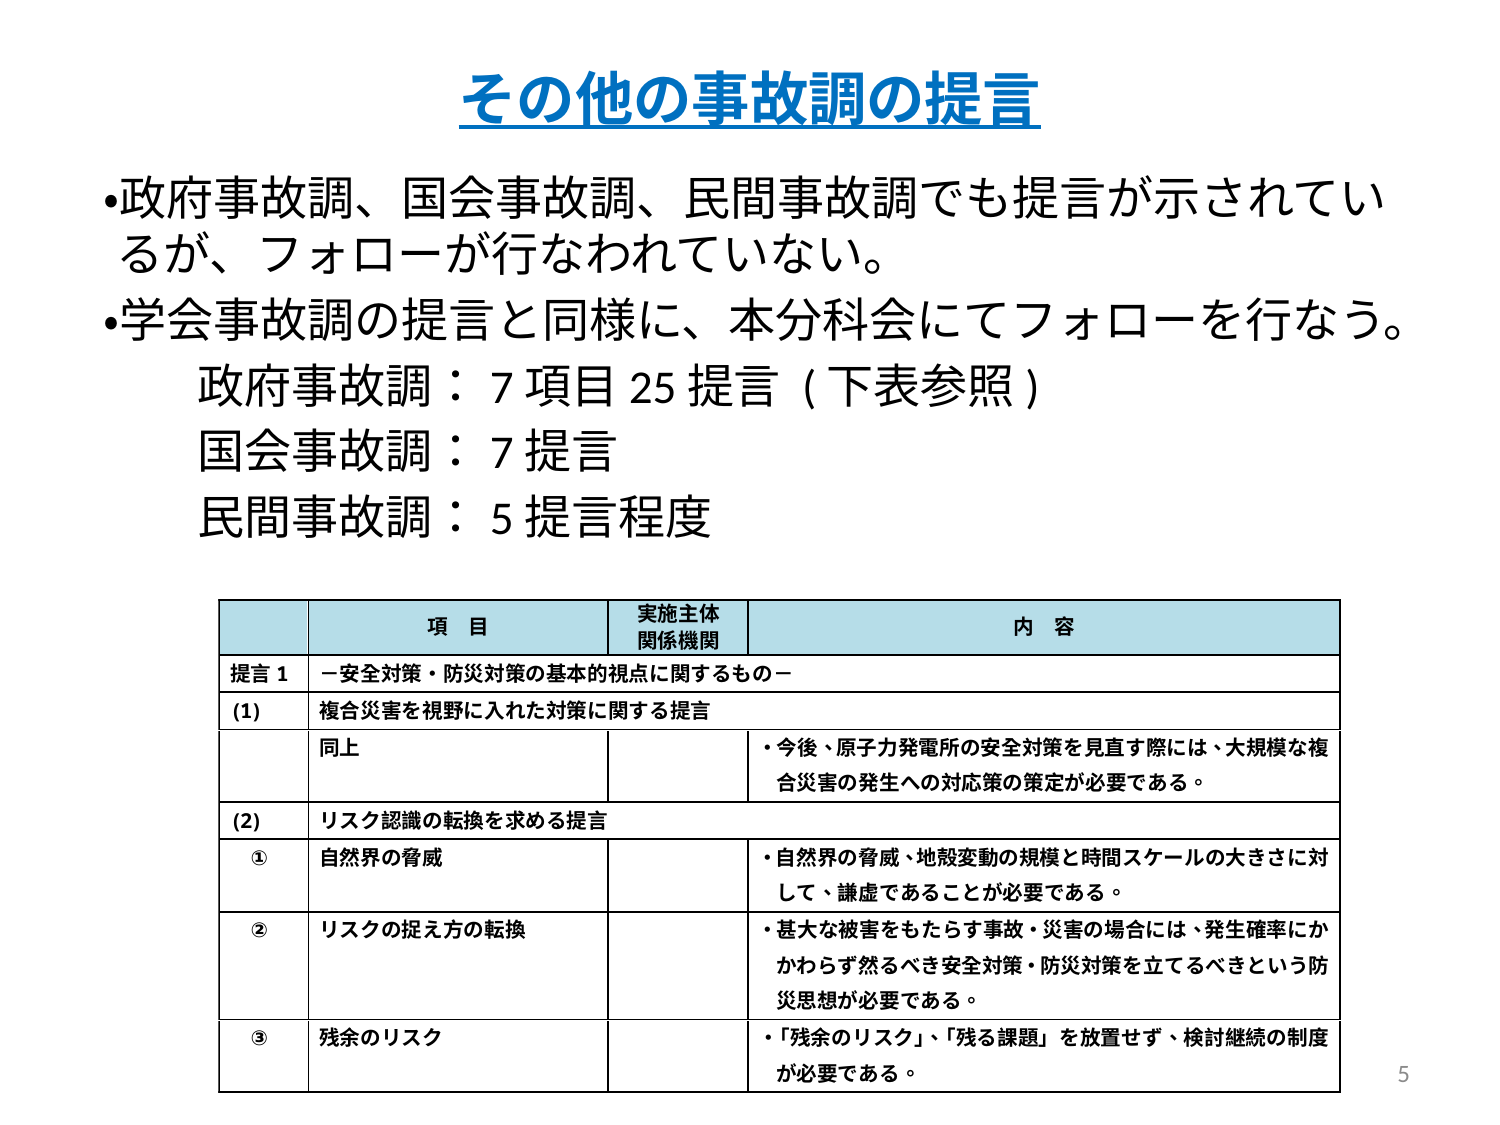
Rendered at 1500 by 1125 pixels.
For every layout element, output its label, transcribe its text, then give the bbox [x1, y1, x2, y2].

title その他の事故調の提言 [75, 45, 1425, 149]
list ・政府事故調、国会事故調、民間事故調でも提言が示されているが、フォローが行なわれていない。 ・学会事故調の提言と同様に、本分科会にてフォローを行なう。 政府事故調：7項目25提言 (下表参照) 国会事故調：7提言 民間事故調：5提言程度 [88, 160, 1439, 591]
picture [218, 598, 1500, 1125]
